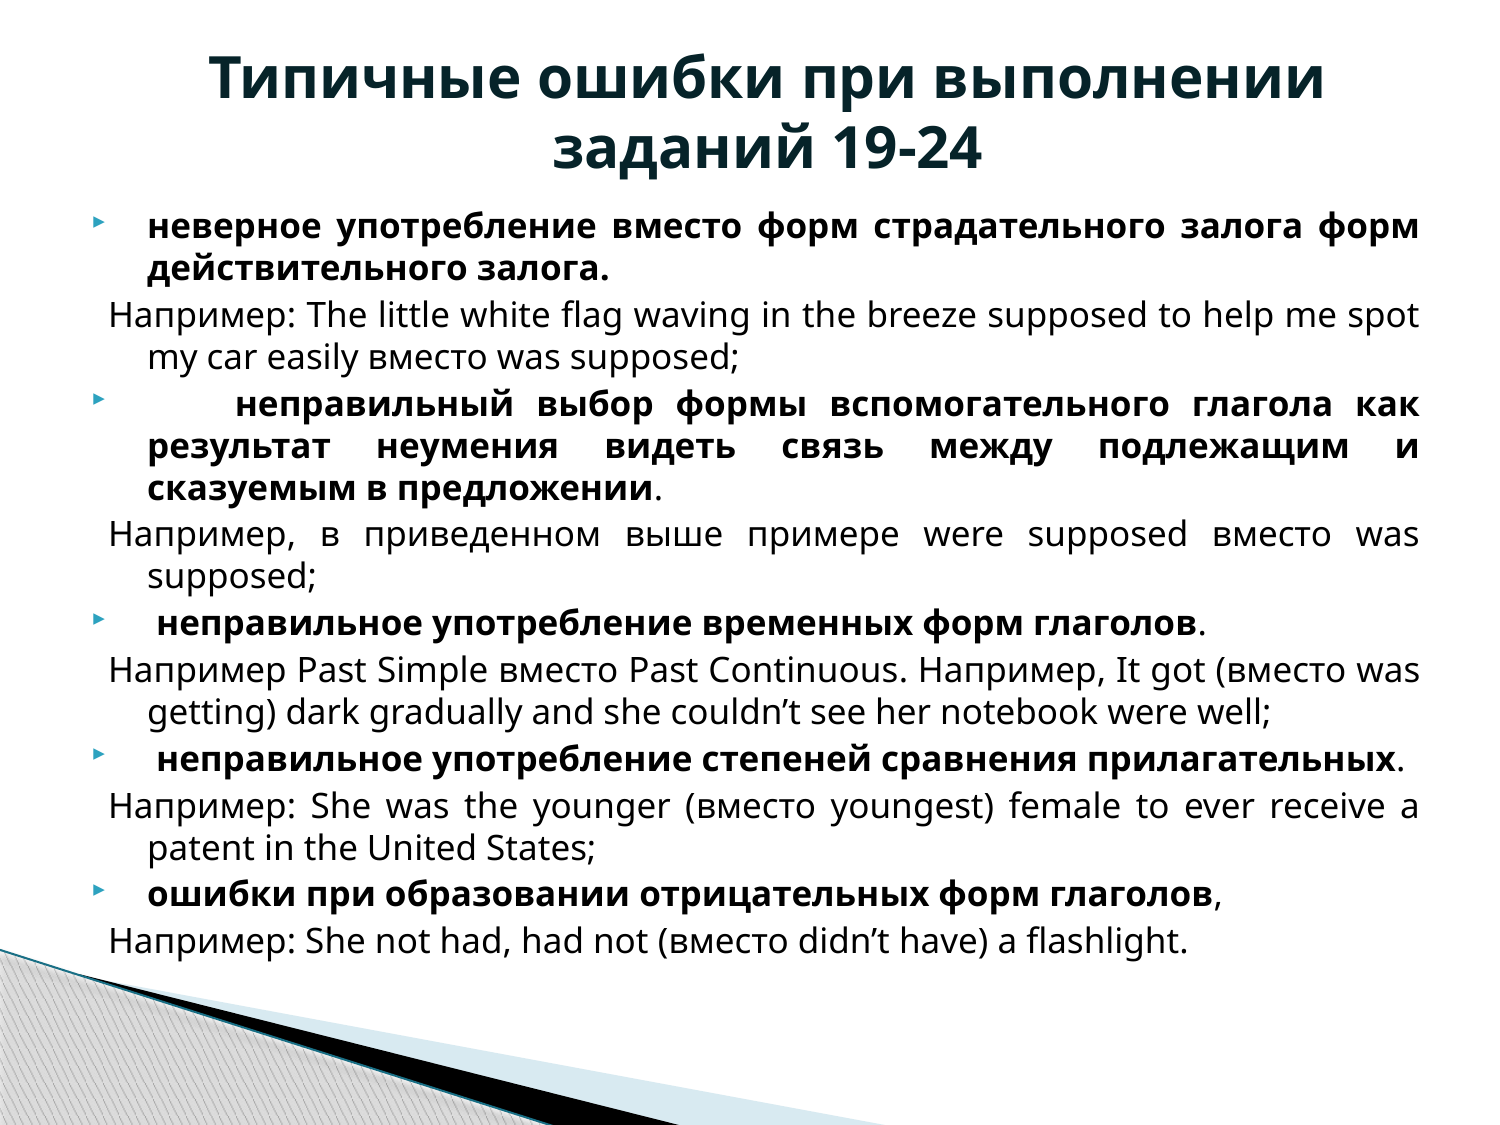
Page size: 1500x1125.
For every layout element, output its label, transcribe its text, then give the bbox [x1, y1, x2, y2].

title Типичные ошибки при выполнении заданий 19-24 [100, 78, 1436, 232]
list неверное употребление вместо форм страдательного залога форм действительного залога. Например: The little white flag waving in the breeze supposed to help me spot my car easily вместо was supposed; неправильный выбор формы вспомогательного глагола как результат неумения видеть связь между подлежащим и сказуемым в предложении. Например, в приведенном выше примере were supposed вместо was supposed; неправильное употребление временных форм глаголов. Например Past Simple вместо Past Continuous. Например, It got (вместо was getting) dark gradually and she couldn’t see her notebook were well; неправильное употребление степеней сравнения прилагательных. Например: She was the younger (вместо youngest) female to ever receive a patent in the United States; ошибки при образовании отрицательных форм глаголов, Например: She not had, had not (вместо didn’t have) a flashlight. [76, 196, 1436, 1000]
